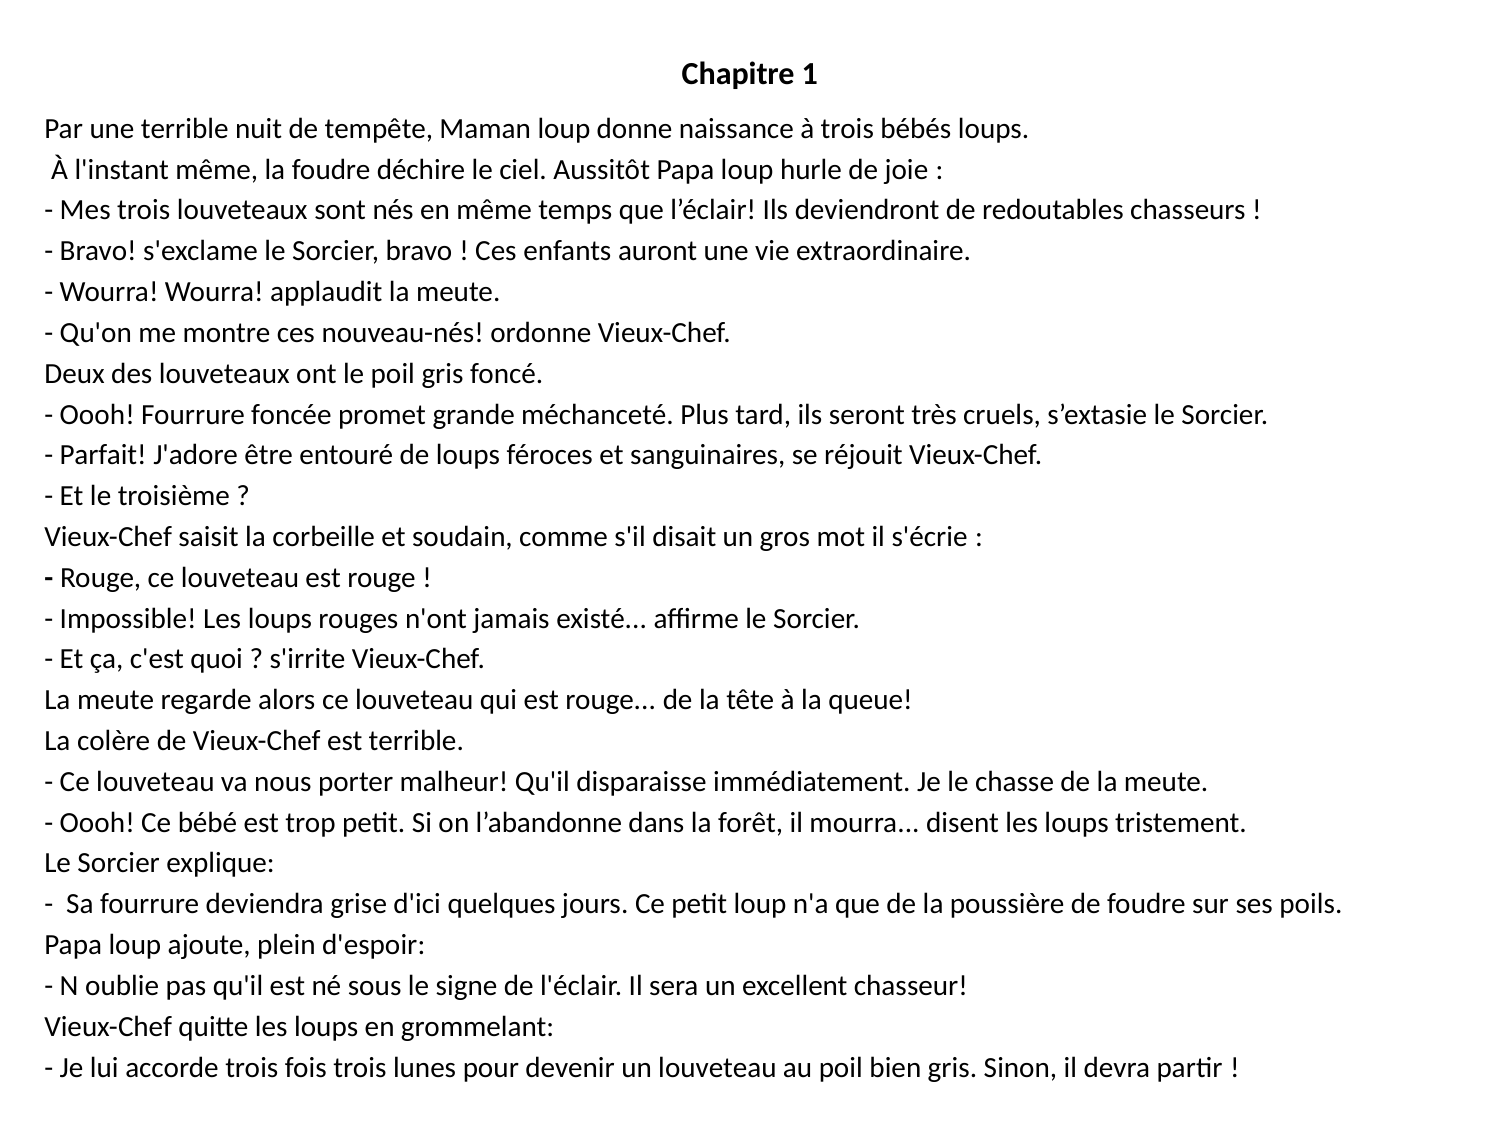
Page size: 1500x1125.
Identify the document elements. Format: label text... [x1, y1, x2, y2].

title Chapitre 1 [75, 45, 1425, 101]
list Par une terrible nuit de tempête, Maman loup donne naissance à trois bébés loups. À l'instant même, la foudre déchire le ciel. Aussitôt Papa loup hurle de joie : - Mes trois louveteaux sont nés en même temps que l’éclair! Ils deviendront de redoutables chasseurs ! - Bravo! s'exclame le Sorcier, bravo ! Ces enfants auront une vie extraordinaire. - Wourra! Wourra! applaudit la meute. - Qu'on me montre ces nouveau-nés! ordonne Vieux-Chef. Deux des louveteaux ont le poil gris foncé. - Oooh! Fourrure foncée promet grande méchanceté. Plus tard, ils seront très cruels, s’extasie le Sorcier. - Parfait! J'adore être entouré de loups féroces et sanguinaires, se réjouit Vieux-Chef. - Et le troisième ? Vieux-Chef saisit la corbeille et soudain, comme s'il disait un gros mot il s'écrie : - Rouge, ce louveteau est rouge ! - Impossible! Les loups rouges n'ont jamais existé... affirme le Sorcier. - Et ça, c'est quoi ? s'irrite Vieux-Chef. La meute regarde alors ce louveteau qui est rouge... de la tête à la queue! La colère de Vieux-Chef est terrible. - Ce louveteau va nous porter malheur! Qu'il disparaisse immédiatement. Je le chasse de la meute. - Oooh! Ce bébé est trop petit. Si on l’abandonne dans la forêt, il mourra... disent les loups tristement. Le Sorcier explique: - Sa fourrure deviendra grise d'ici quelques jours. Ce petit loup n'a que de la poussière de foudre sur ses poils. Papa loup ajoute, plein d'espoir: - N oublie pas qu'il est né sous le signe de l'éclair. Il sera un excellent chasseur! Vieux-Chef quitte les loups en grommelant: - Je lui accorde trois fois trois lunes pour devenir un louveteau au poil bien gris. Sinon, il devra partir ! [29, 101, 1471, 1125]
